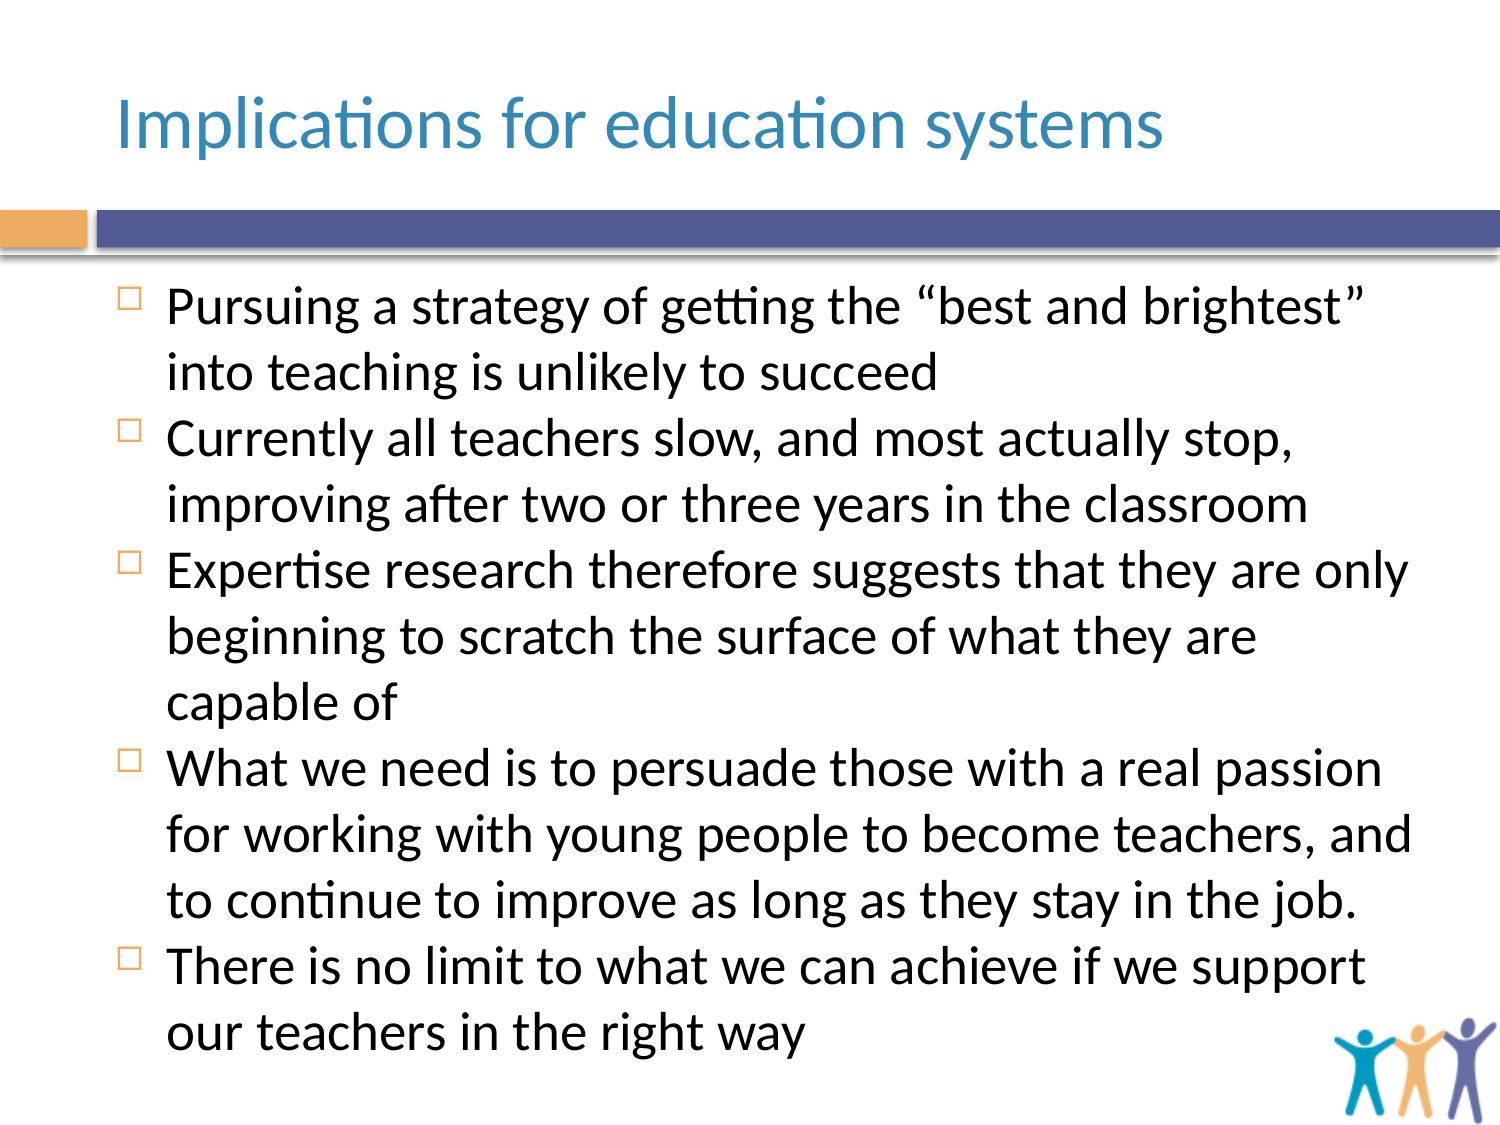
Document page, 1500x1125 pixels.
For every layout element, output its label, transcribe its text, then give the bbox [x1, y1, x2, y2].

list Pursuing a strategy of getting the “best and brightest” into teaching is unlikely to succeed Currently all teachers slow, and most actually stop, improving after two or three years in the classroom Expertise research therefore suggests that they are only beginning to scratch the surface of what they are capable of What we need is to persuade those with a real passion for working with young people to become teachers, and to continue to improve as long as they stay in the job. There is no limit to what we can achieve if we support our teachers in the right way [100, 262, 1438, 1125]
title Implications for education systems [100, 37, 1438, 200]
